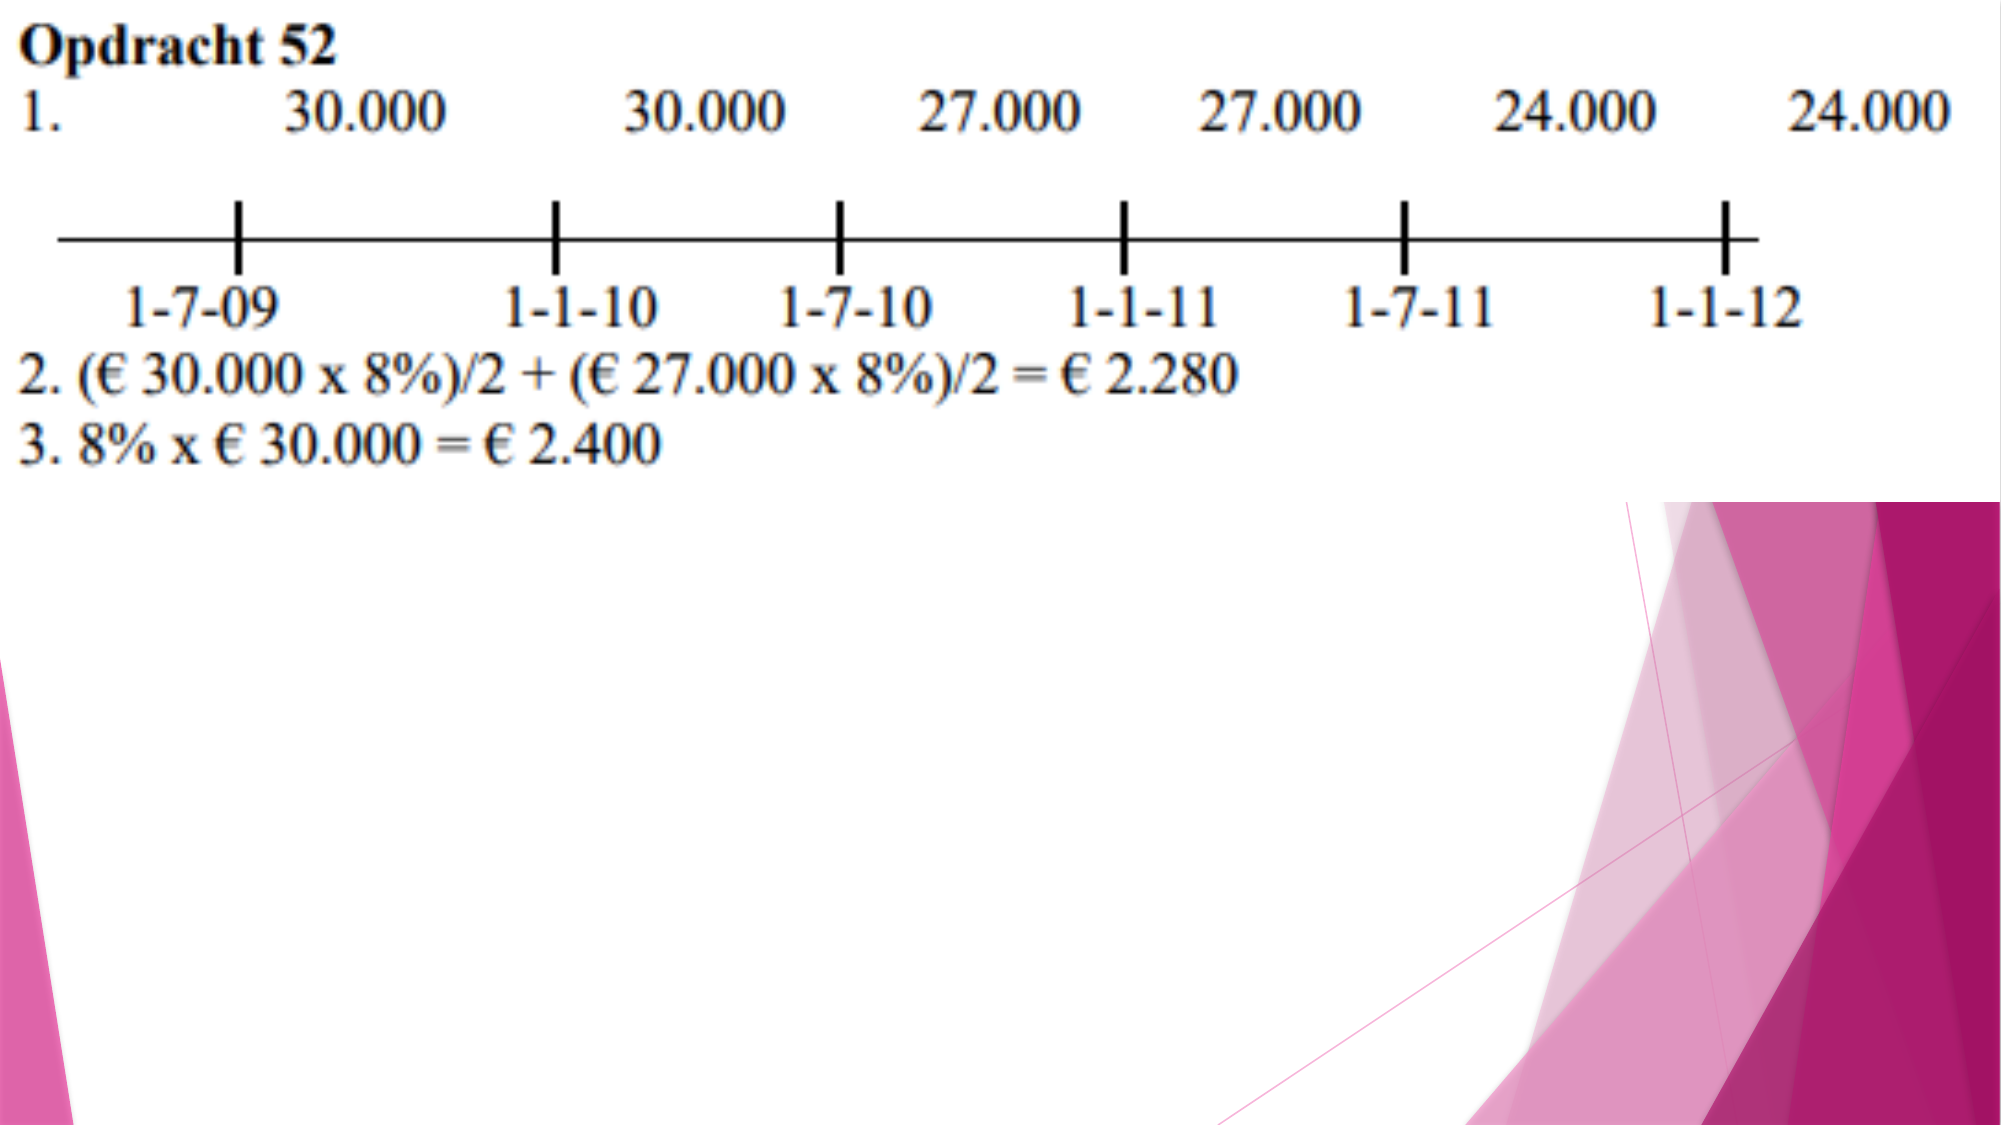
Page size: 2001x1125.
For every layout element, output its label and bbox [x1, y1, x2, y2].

picture [0, 0, 2000, 503]
